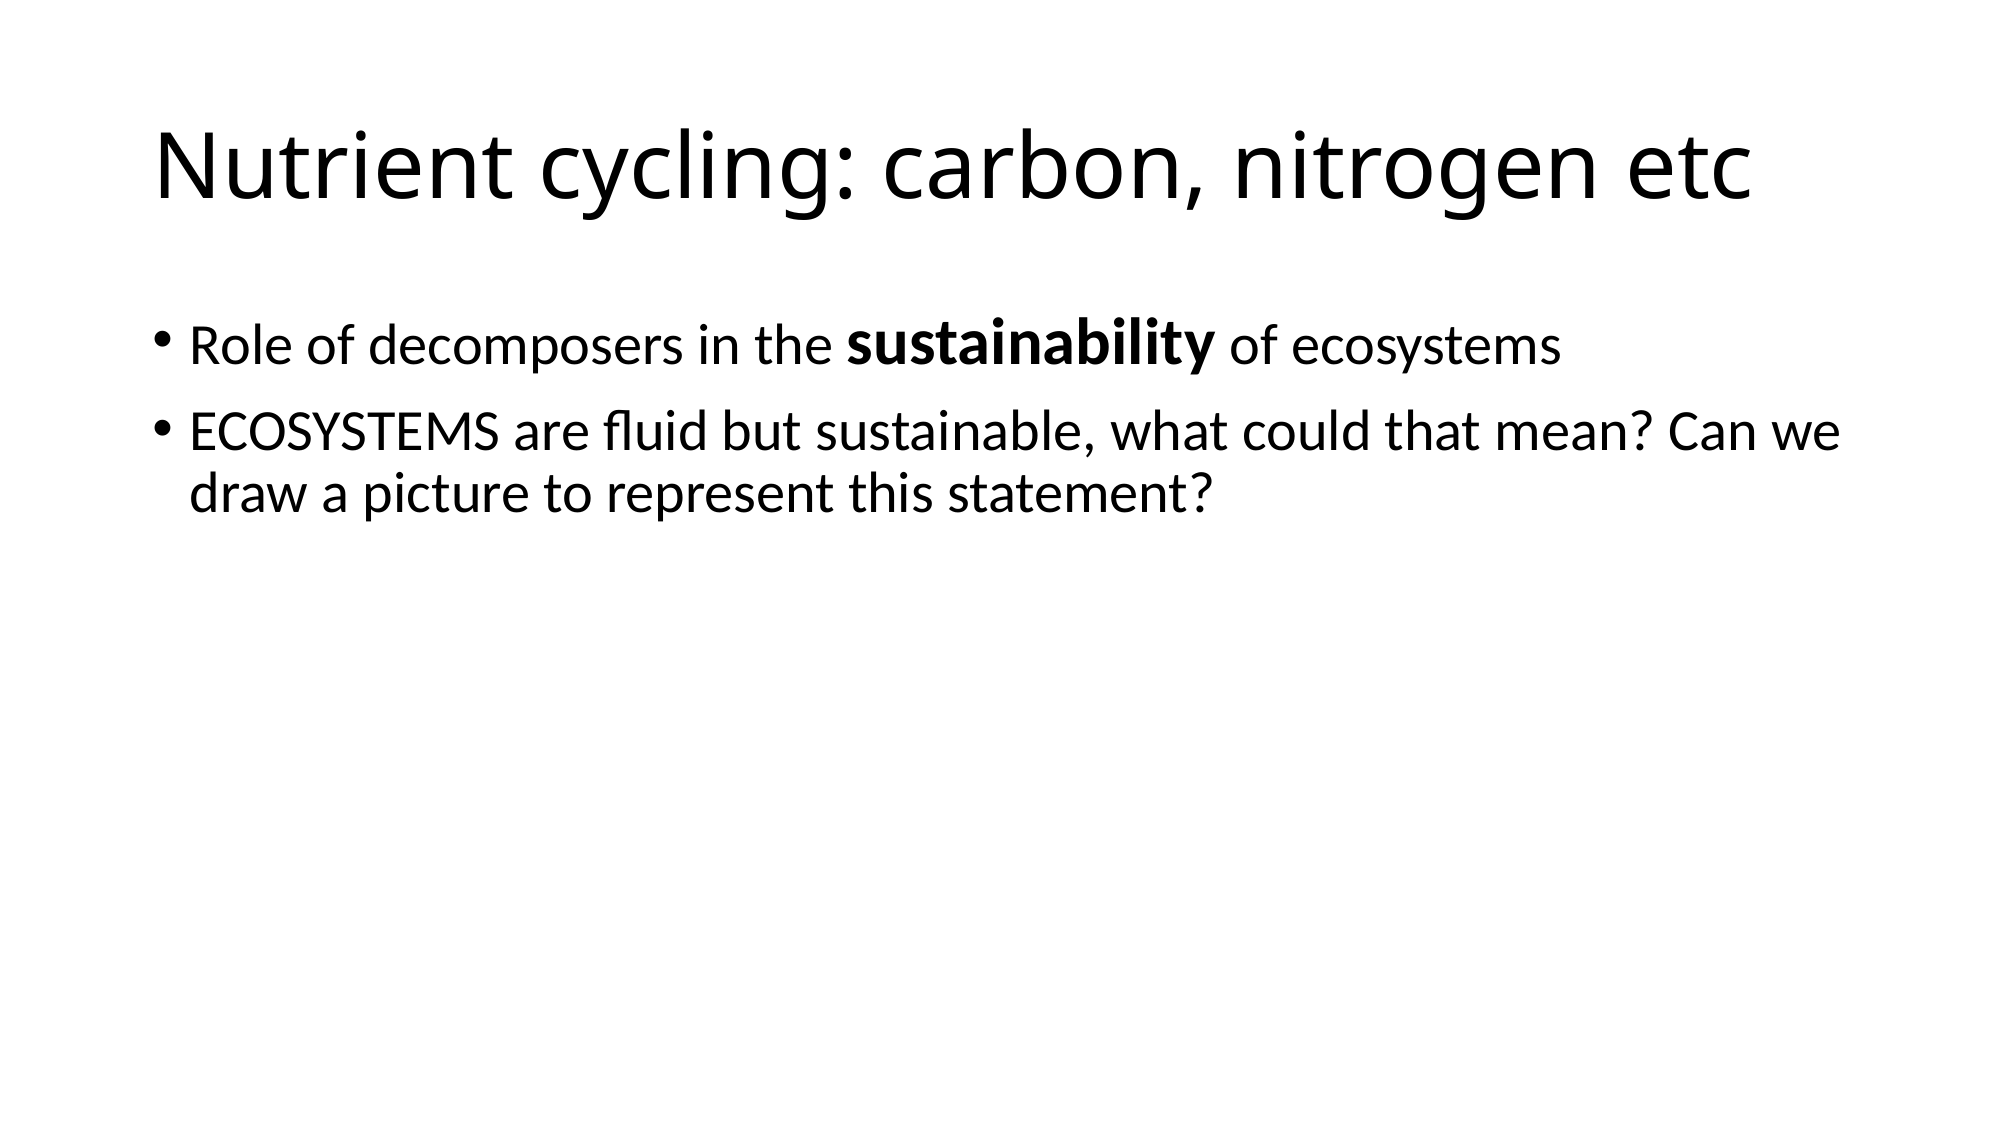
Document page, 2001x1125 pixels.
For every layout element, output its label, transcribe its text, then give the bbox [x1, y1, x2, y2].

list Role of decomposers in the sustainability of ecosystems ECOSYSTEMS are fluid but sustainable, what could that mean? Can we draw a picture to represent this statement? [137, 299, 1863, 1014]
title Nutrient cycling: carbon, nitrogen etc [137, 59, 1863, 278]
